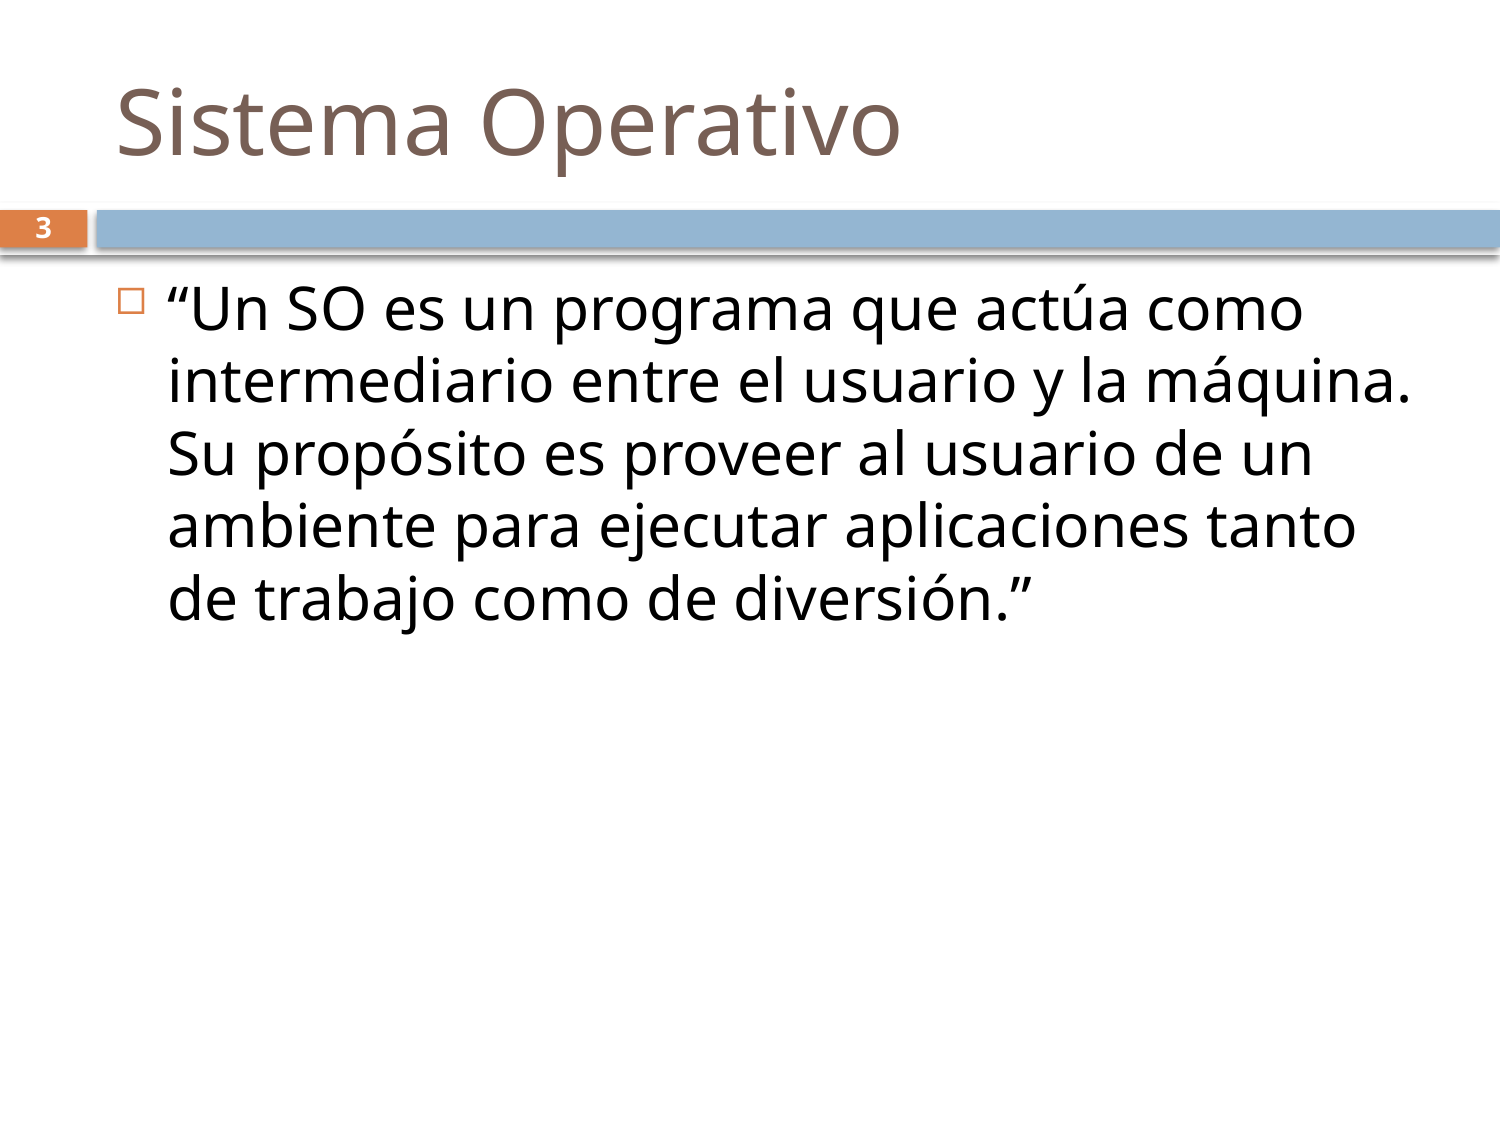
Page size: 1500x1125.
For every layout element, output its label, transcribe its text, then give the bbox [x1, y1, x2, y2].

list “Un SO es un programa que actúa como intermediario entre el usuario y la máquina. Su propósito es proveer al usuario de un ambiente para ejecutar aplicaciones tanto de trabajo como de diversión.” [100, 262, 1438, 1000]
title Sistema Operativo [100, 37, 1438, 200]
slide_number 3 [0, 208, 88, 249]
